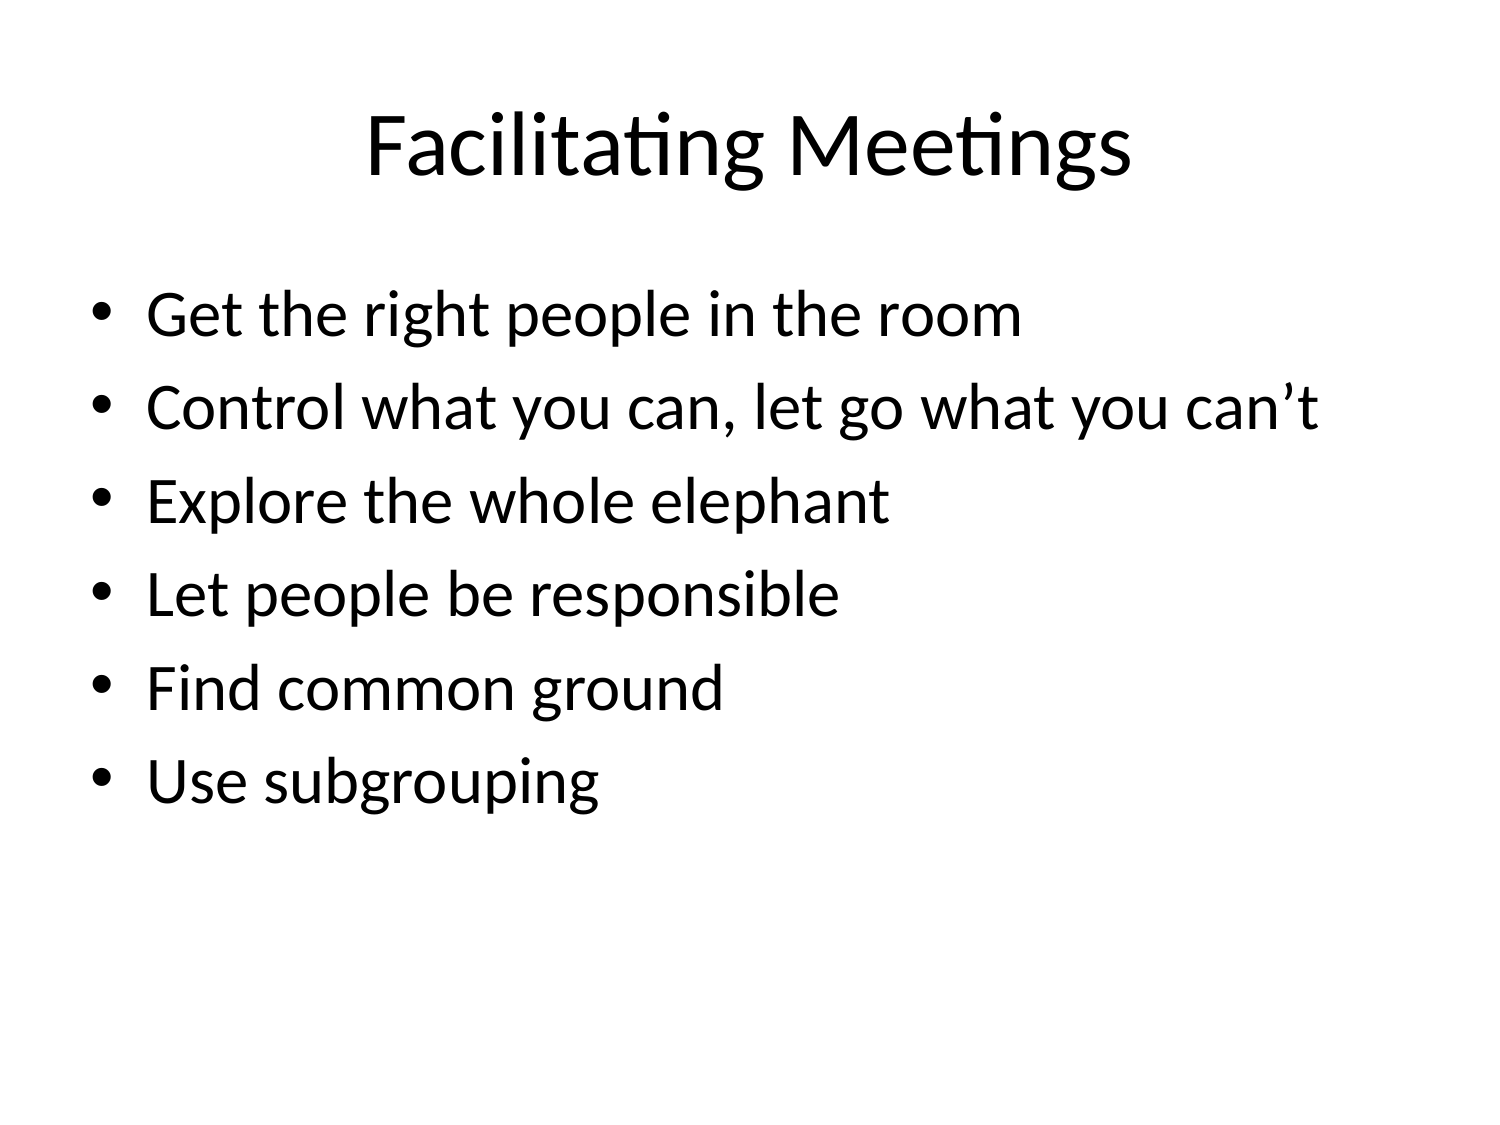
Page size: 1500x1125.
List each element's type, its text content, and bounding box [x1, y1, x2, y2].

title Facilitating Meetings [75, 45, 1425, 233]
list Get the right people in the room Control what you can, let go what you can’t Explore the whole elephant Let people be responsible Find common ground Use subgrouping [75, 262, 1425, 1005]
